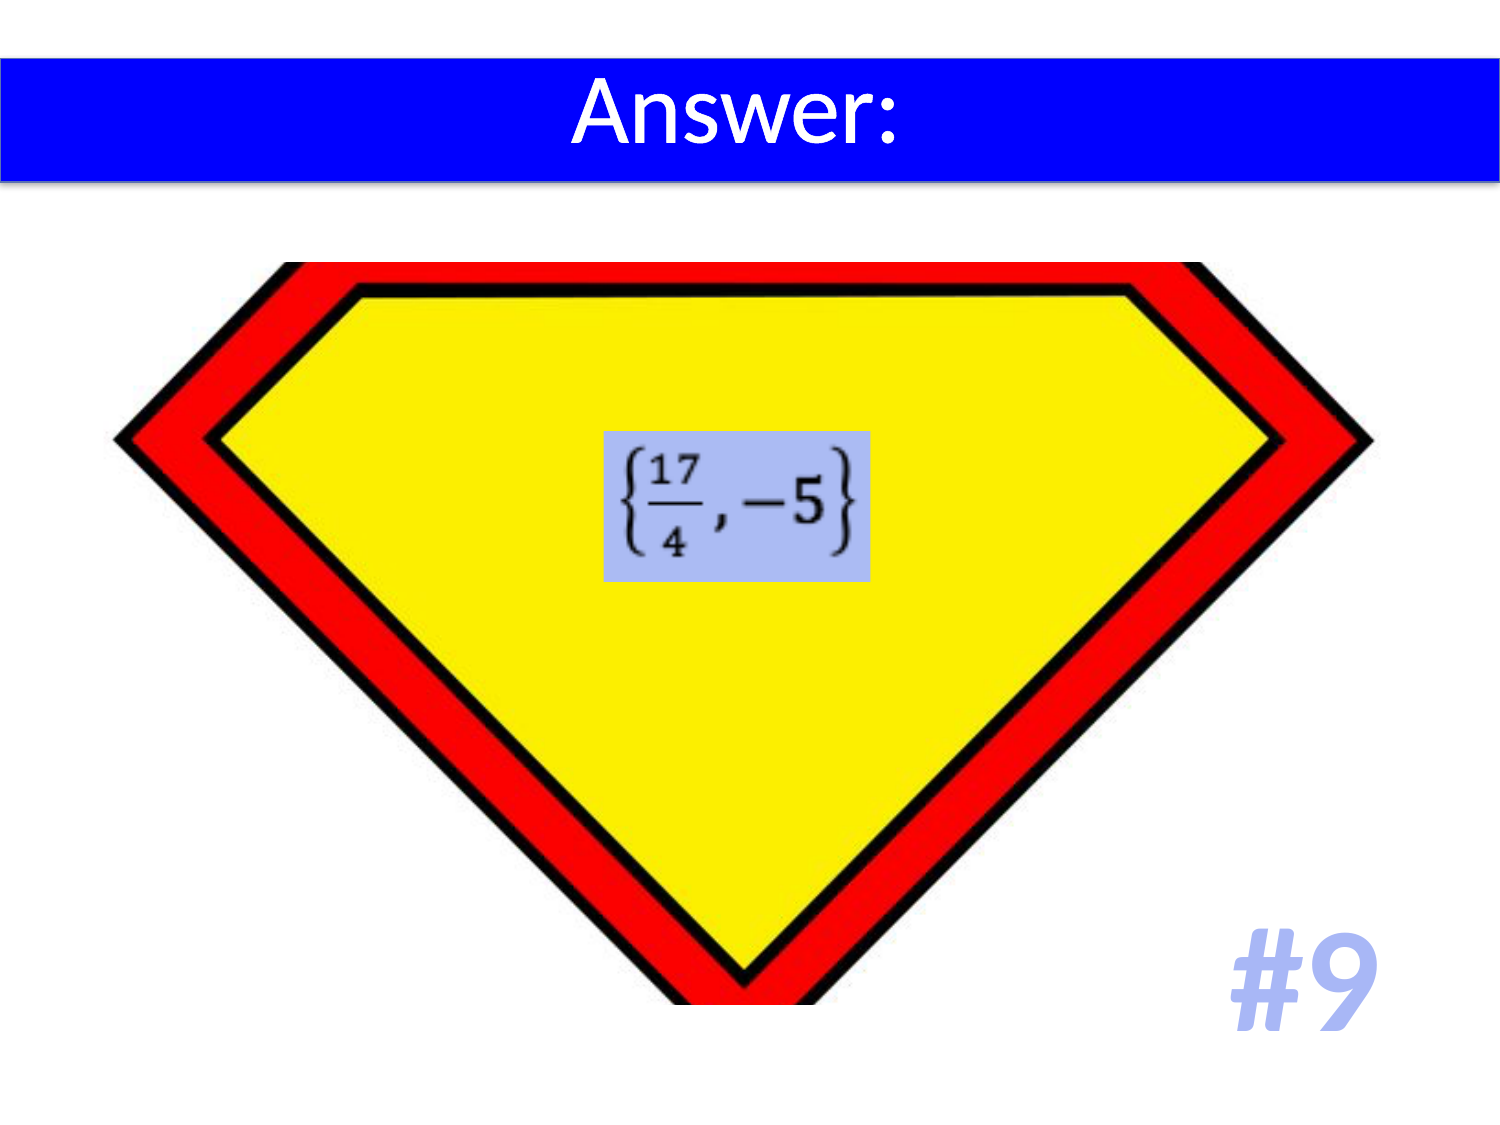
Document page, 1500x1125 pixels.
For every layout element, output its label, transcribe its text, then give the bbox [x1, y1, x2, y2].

picture [603, 430, 871, 582]
text_box [0, 58, 1500, 183]
text_box #9 [1214, 1014, 1420, 1070]
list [74, 262, 1426, 1006]
text_box Answer: [280, 35, 1193, 170]
